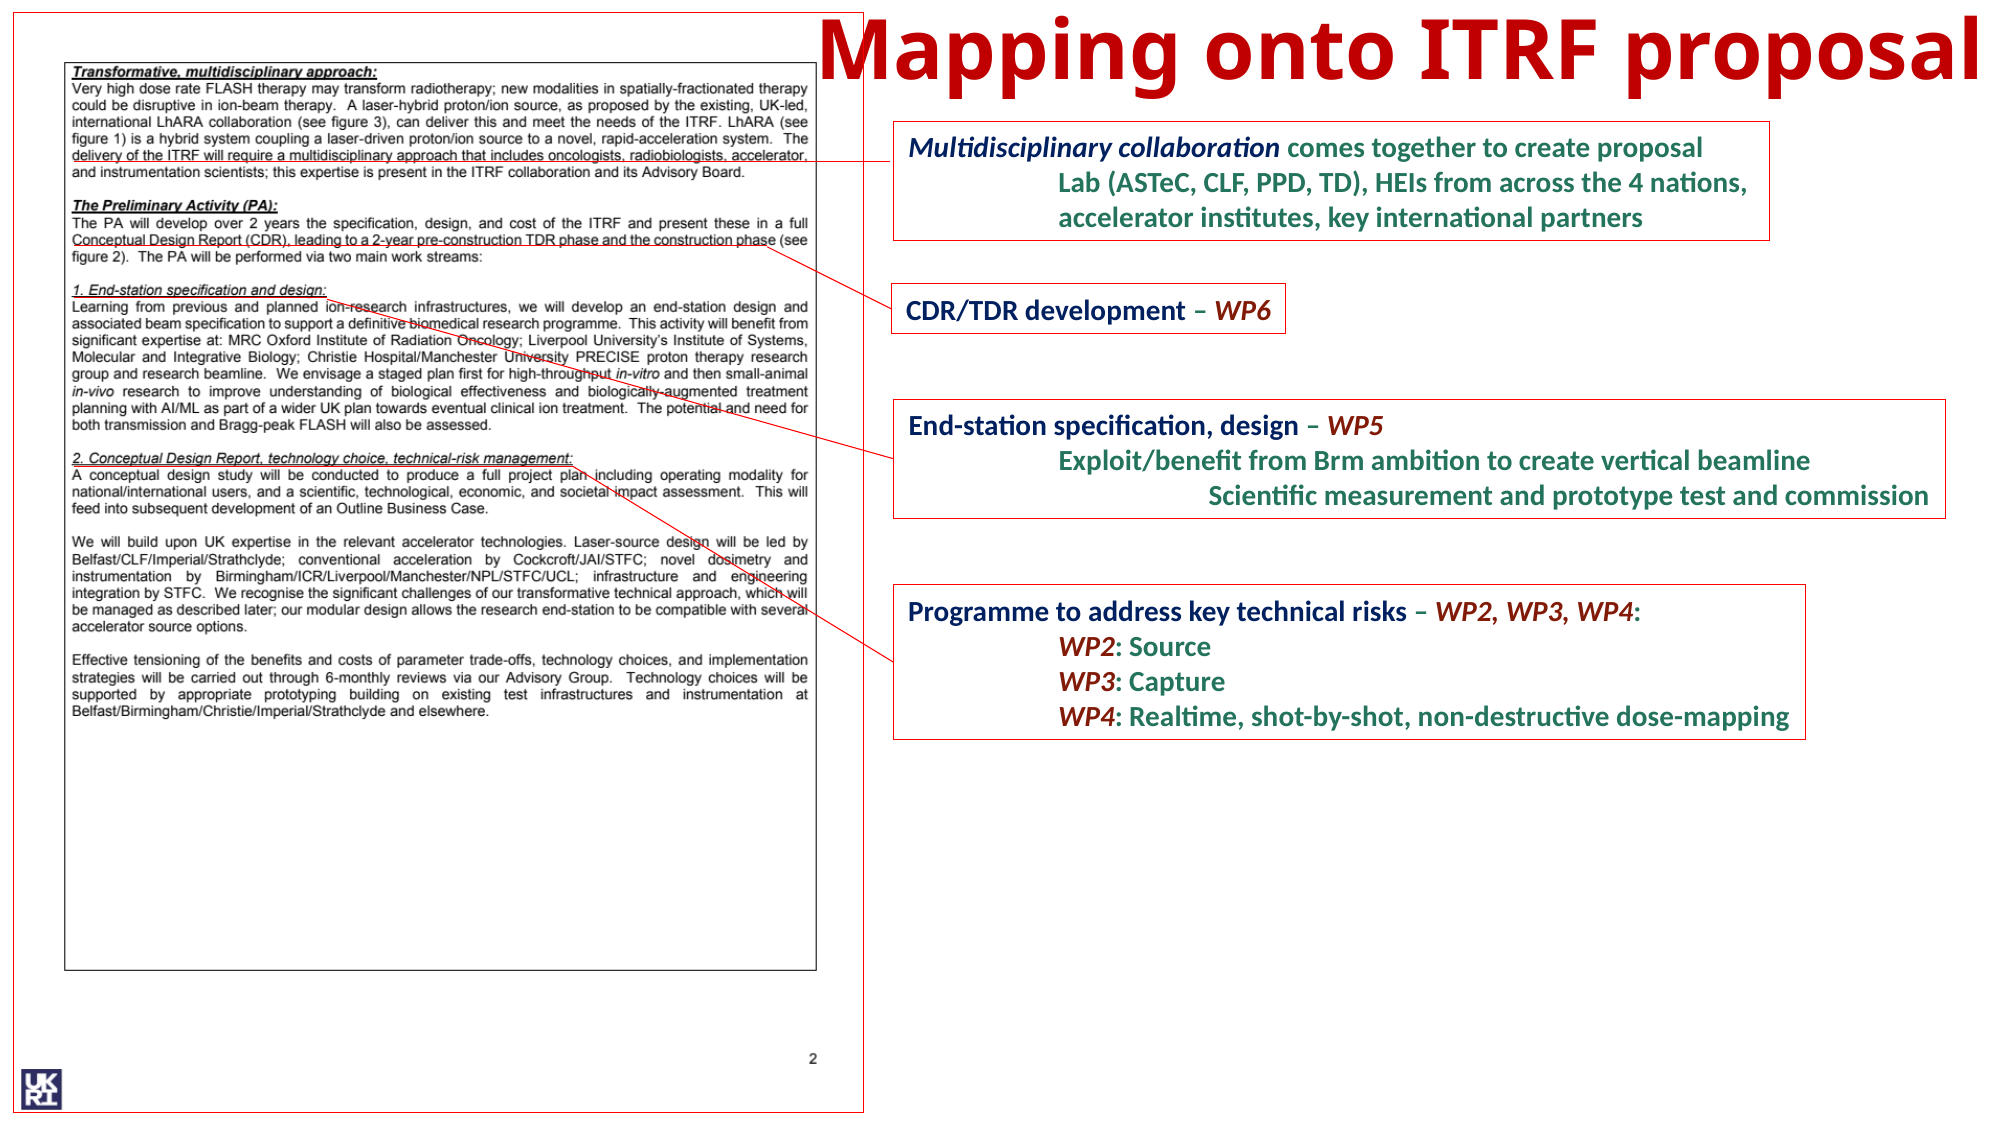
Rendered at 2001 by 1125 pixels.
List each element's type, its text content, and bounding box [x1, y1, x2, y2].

title Mapping onto ITRF proposal [0, 0, 2000, 105]
text_box CDR/TDR development – WP6 [891, 283, 1286, 334]
text_box End-station specification, design – WP5 Exploit/benefit from Brm ambition to create vertical beamline Scientific measurement and prototype test and commission [893, 399, 1946, 519]
text_box Programme to address key technical risks – WP2, WP3, WP4: WP2: Source WP3: Capture WP4: Realtime, shot-by-shot, non-destructive dose-mapping [893, 584, 1806, 740]
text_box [767, 246, 890, 299]
picture [13, 12, 865, 1113]
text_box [572, 466, 890, 663]
text_box Multidisciplinary collaboration comes together to create proposal Lab (ASTeC, CLF, PPD, TD), HEIs from across the 4 nations, accelerator institutes, key international partners [893, 121, 1770, 241]
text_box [326, 299, 890, 460]
